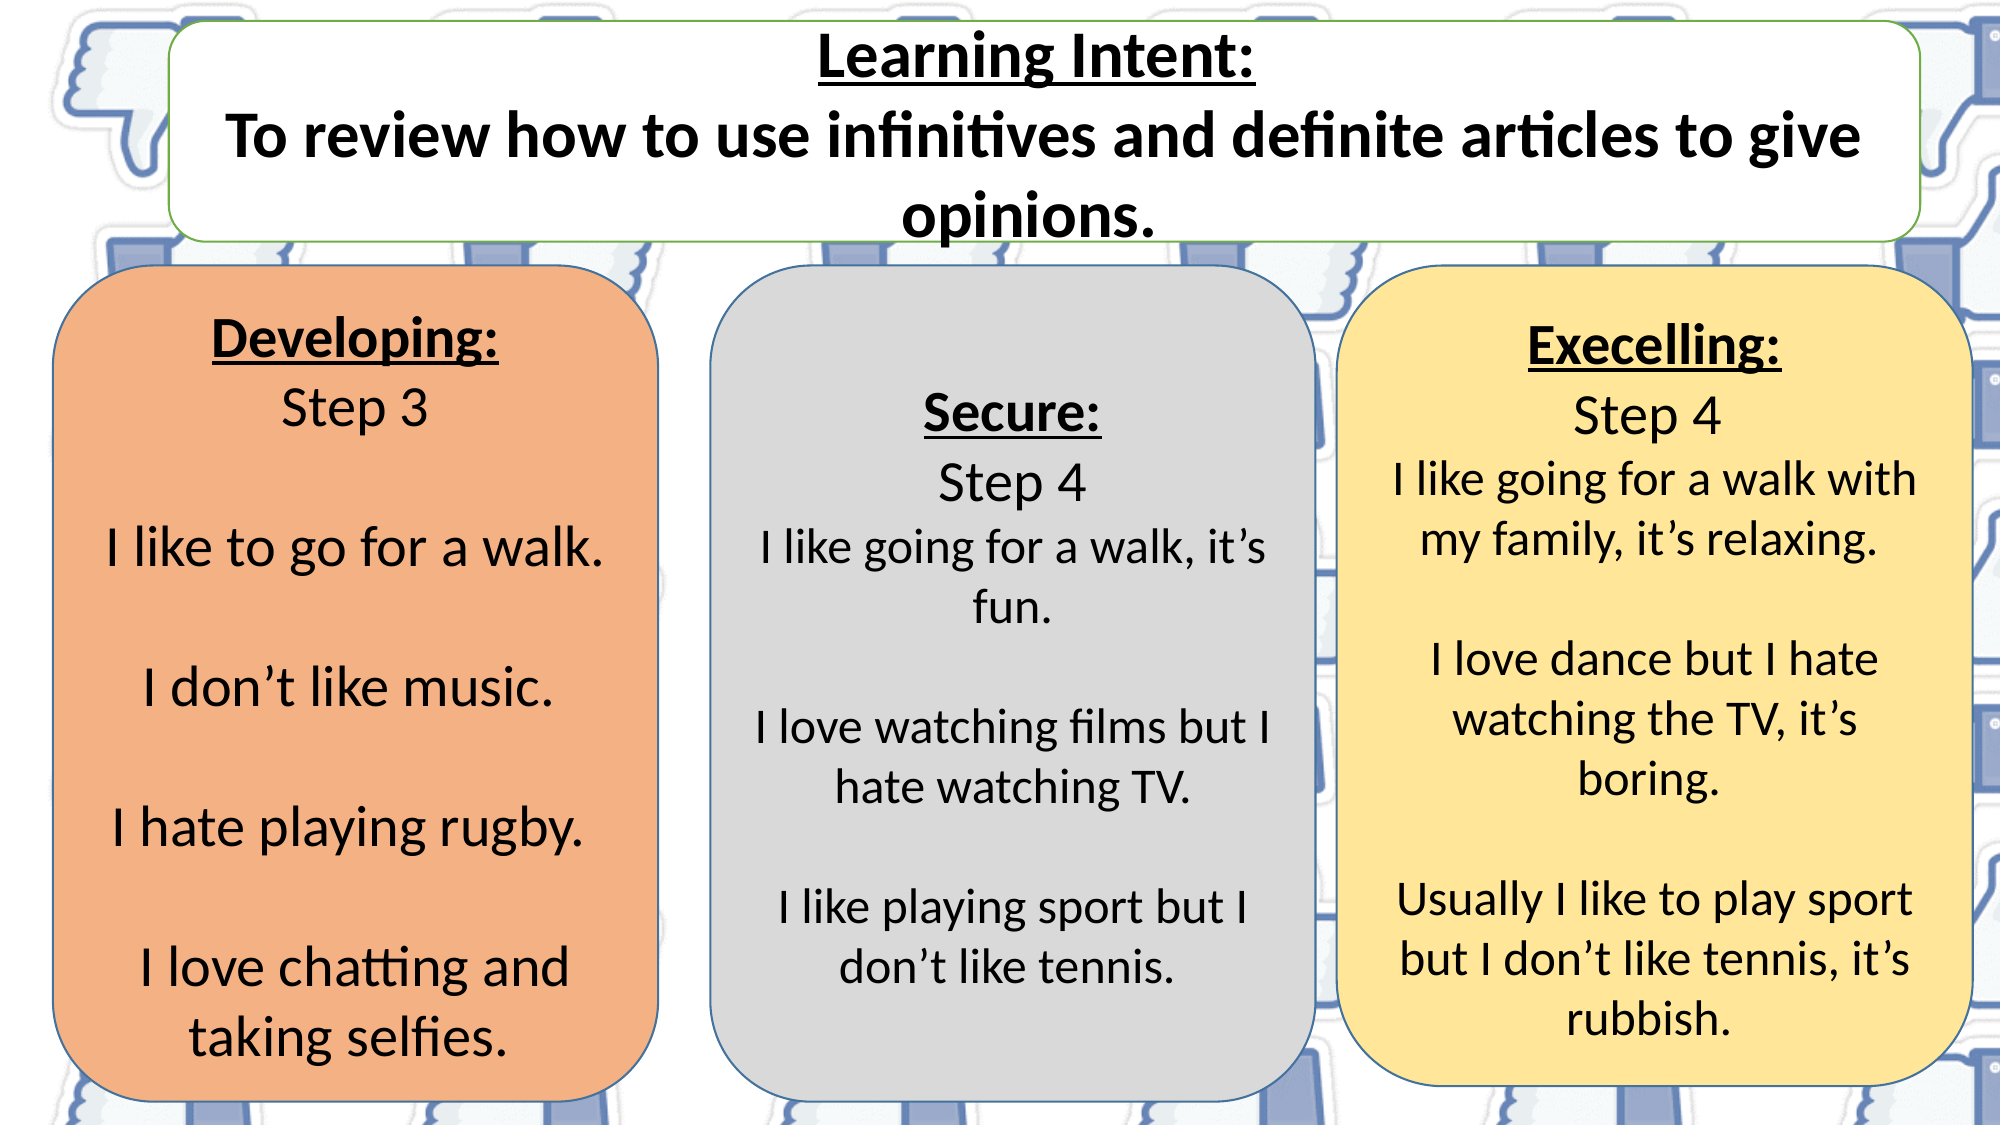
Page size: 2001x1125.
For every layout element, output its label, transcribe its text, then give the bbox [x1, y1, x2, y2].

text_box Learning Intent: To review how to use infinitives and definite articles to give opinions. [167, 19, 1922, 243]
text_box Secure: Step 4 I like going for a walk, it’s fun. I love watching films but I hate watching TV. I like playing sport but I don’t like tennis. [709, 264, 1317, 1103]
table_cell [0, 0, 2000, 1125]
text_box Developing: Step 3 I like to go for a walk. I don’t like music. I hate playing rugby. I love chatting and taking selfies. [51, 264, 660, 1103]
text_box Execelling: Step 4 I like going for a walk with my family, it’s relaxing. I love dance but I hate watching the TV, it’s boring. Usually I like to play sport but I don’t like tennis, it’s rubbish. [1335, 264, 1974, 1088]
